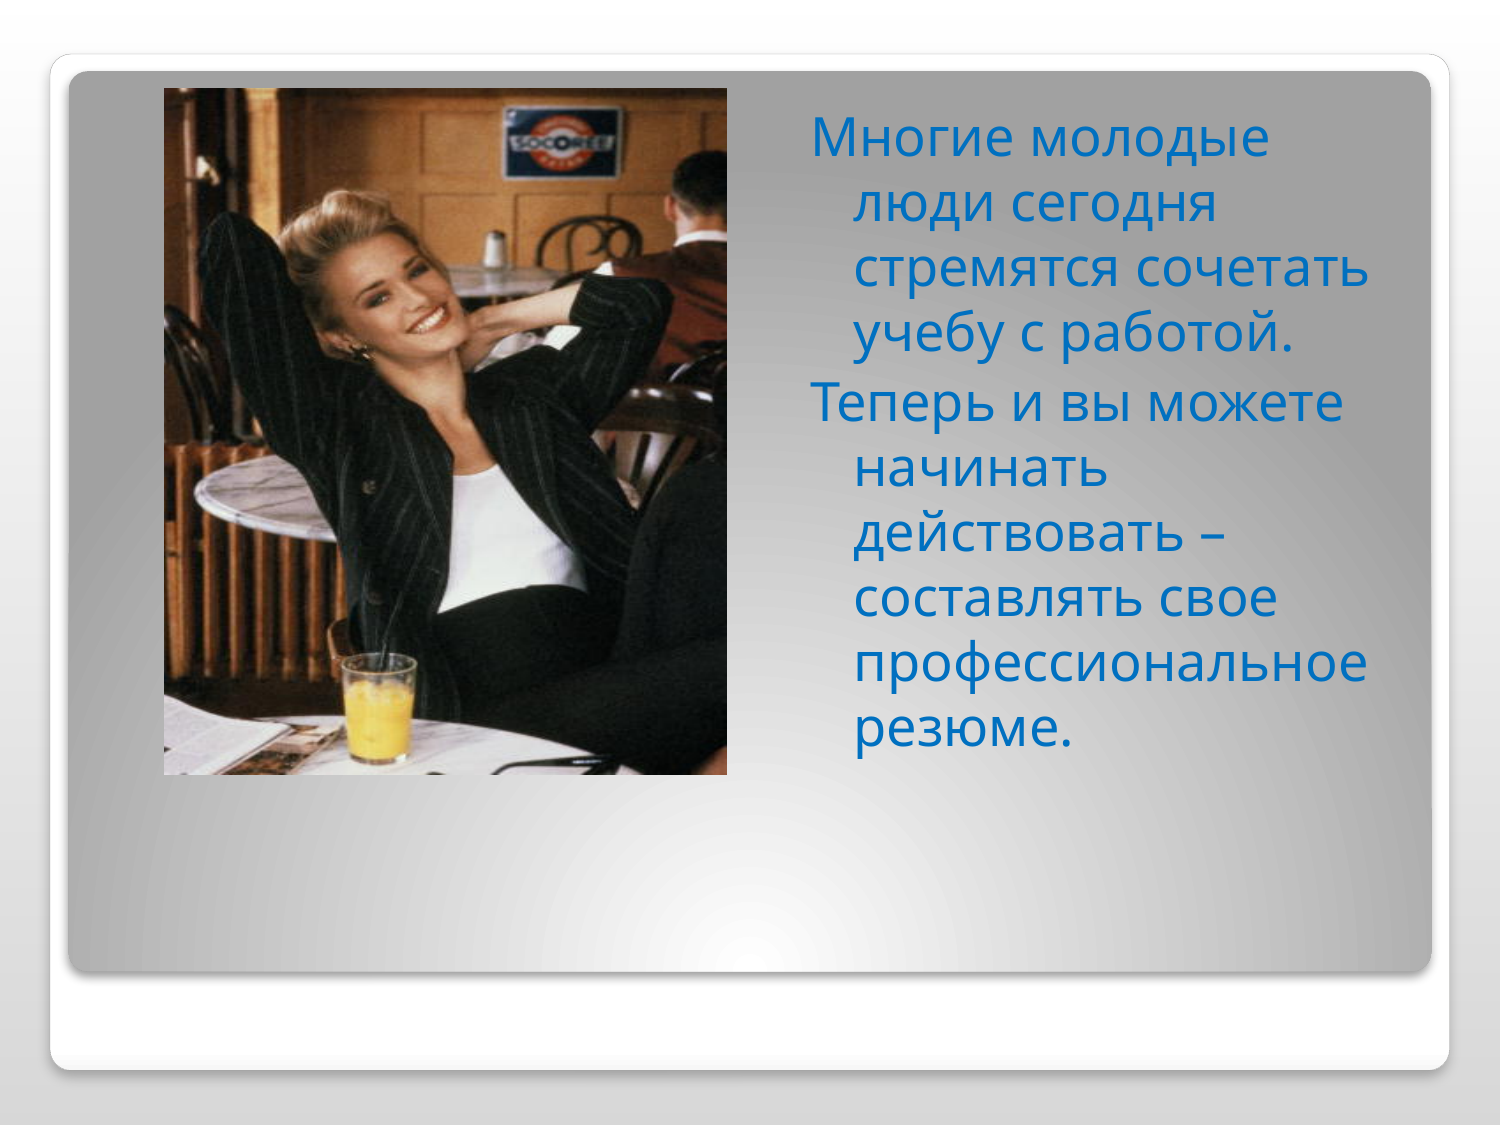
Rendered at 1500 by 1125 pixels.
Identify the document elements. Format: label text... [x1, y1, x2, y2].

list Многие молодые люди сегодня стремятся сочетать учебу с работой. Теперь и вы можете начинать действовать – составлять свое профессиональное резюме. [780, 86, 1426, 807]
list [163, 88, 727, 775]
